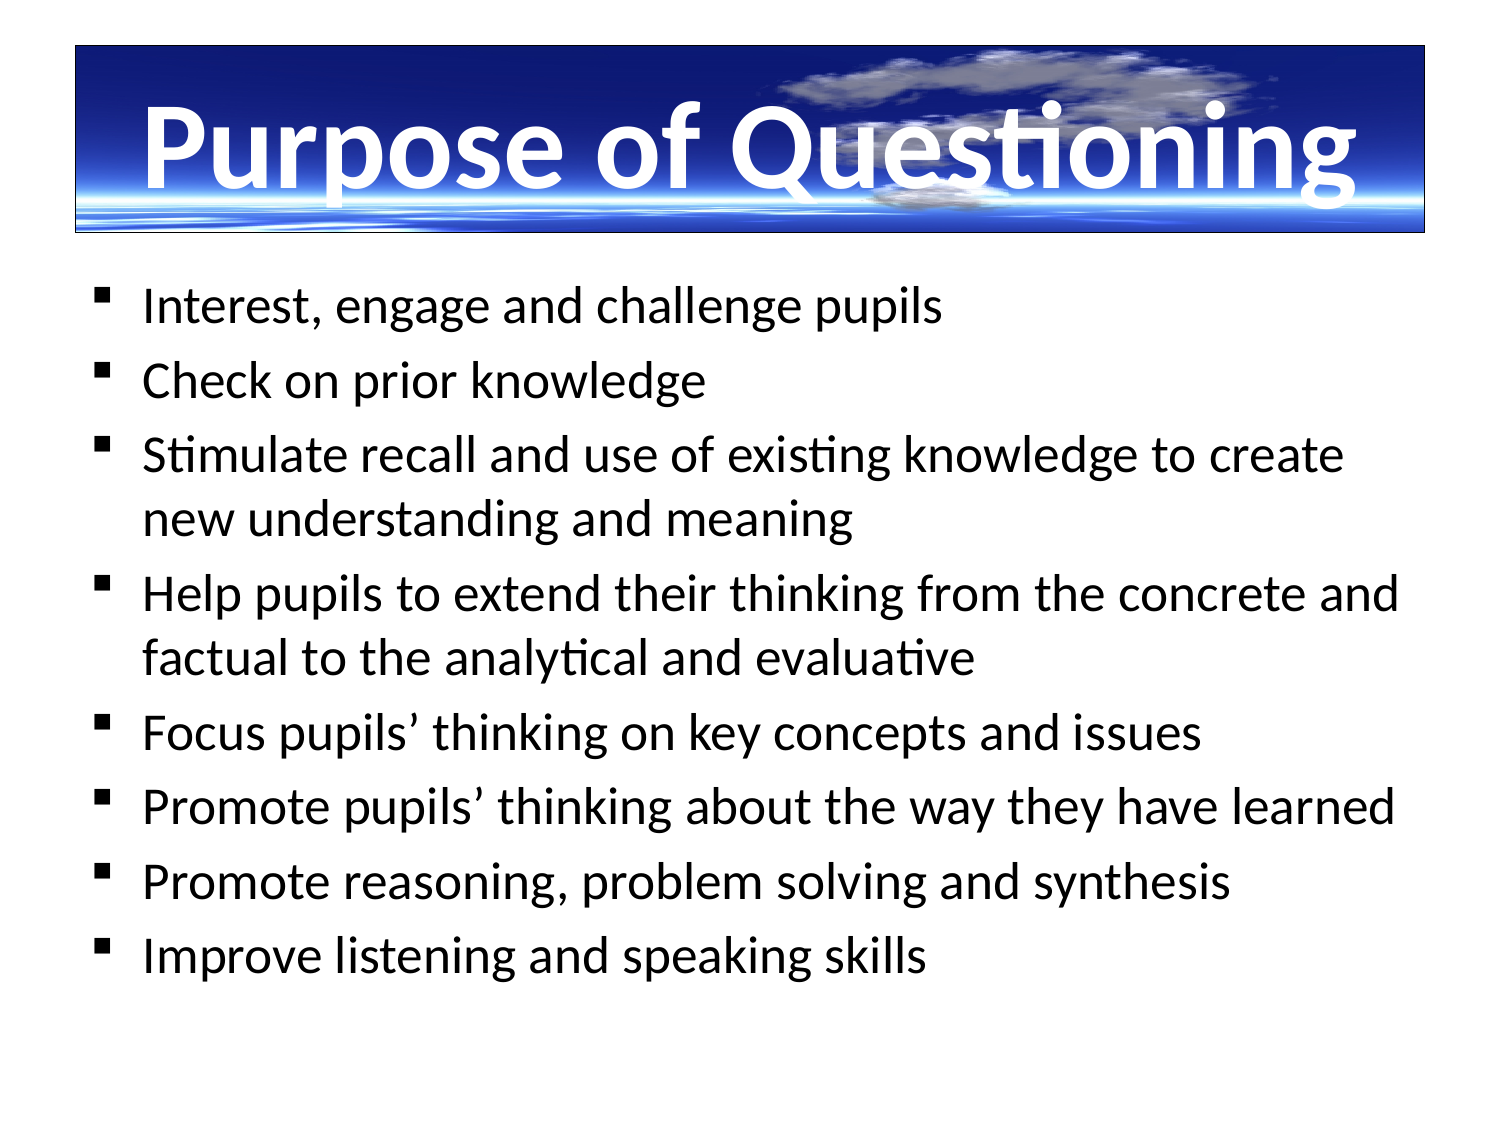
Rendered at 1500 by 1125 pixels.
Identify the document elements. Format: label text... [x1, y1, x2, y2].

title Purpose of Questioning [75, 45, 1425, 233]
list Interest, engage and challenge pupils Check on prior knowledge Stimulate recall and use of existing knowledge to create new understanding and meaning Help pupils to extend their thinking from the concrete and factual to the analytical and evaluative Focus pupils’ thinking on key concepts and issues Promote pupils’ thinking about the way they have learned Promote reasoning, problem solving and synthesis Improve listening and speaking skills [75, 262, 1425, 1059]
